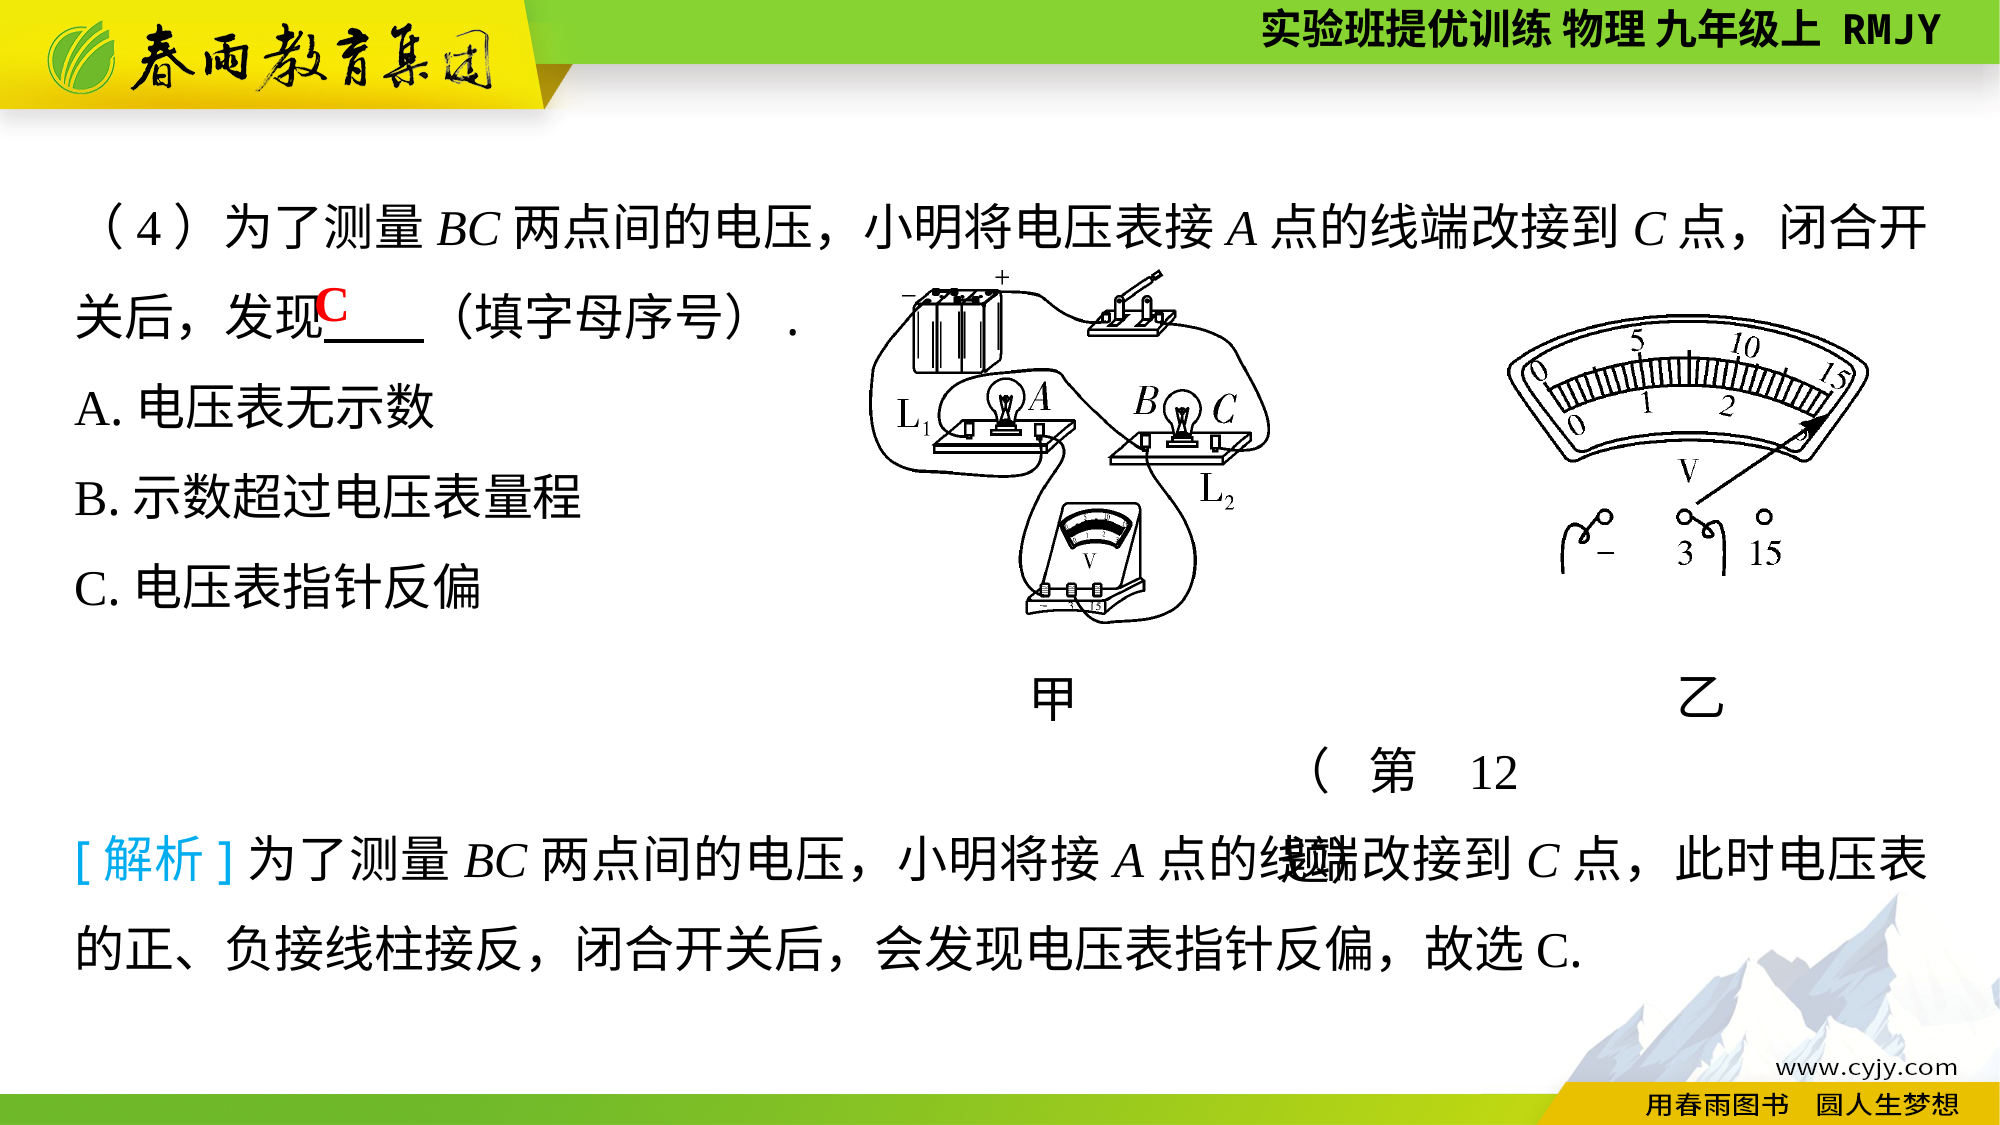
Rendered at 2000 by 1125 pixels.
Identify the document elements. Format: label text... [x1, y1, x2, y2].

text_box 乙 [1661, 628, 1742, 734]
text_box （第12题） [1265, 701, 1546, 790]
list （4）为了测量BC两点间的电压，小明将电压表接A点的线端改接到C点，闭合开关后，发现 （填字母序号）. A.电压表无示数 B.示数超过电压表量程 C.电压表指针反偏 [59, 157, 1944, 628]
text_box 甲 [1013, 632, 1094, 736]
text_box C [299, 263, 365, 339]
text_box [解析]为了测量BC两点间的电压，小明将接A点的线端改接到C点，此时电压表的正、负接线柱接反，闭合开关后，会发现电压表指针反偏，故选C. [59, 790, 1944, 986]
picture [0, 0, 2000, 1125]
